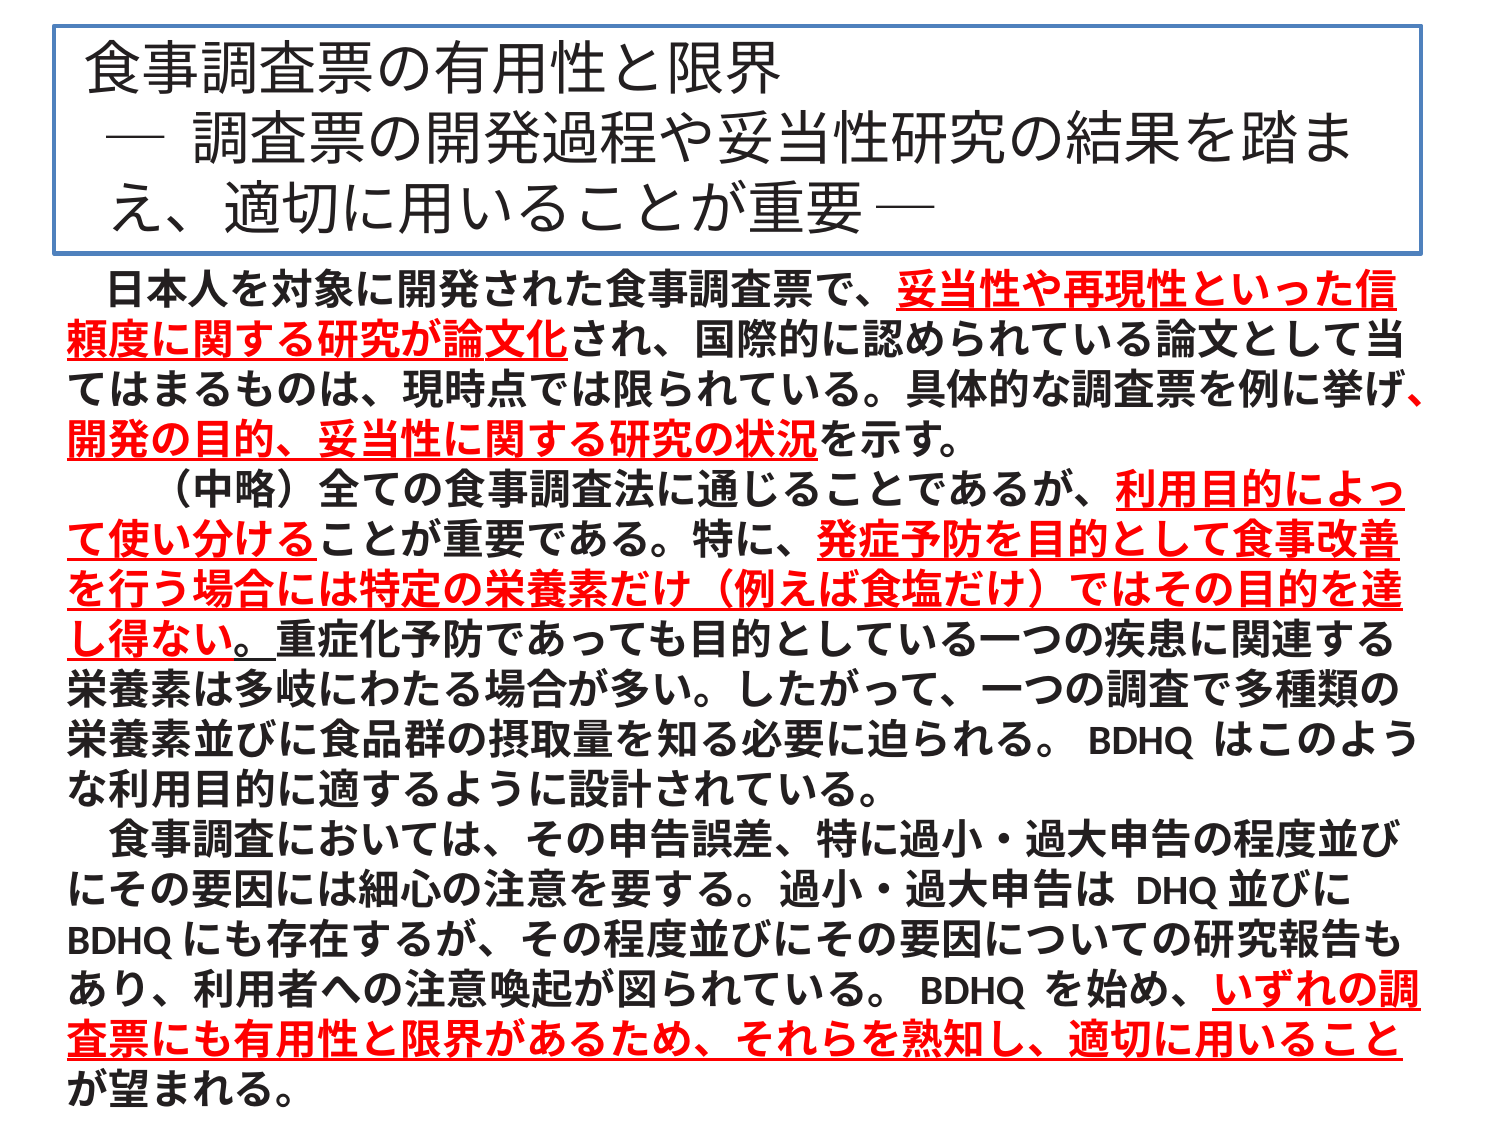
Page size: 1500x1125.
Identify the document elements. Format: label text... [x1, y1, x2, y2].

text_box [52, 24, 1423, 256]
text_box 食事調査票の有用性と限界 ─ 調査票の開発過程や妥当性研究の結果を踏まえ、適切に用いることが重要 ─ [0, 23, 1420, 294]
text_box 日本人を対象に開発された食事調査票で、妥当性や再現性といった信頼度に関する研究が論文化され、国際的に認められている論文として当てはまるものは、現時点では限られている。具体的な調査票を例に挙げ、開発の目的、妥当性に関する研究の状況を示す。 （中略）全ての食事調査法に通じることであるが、利用目的によって使い分けることが重要である。特に、発症予防を目的として食事改善を行う場合には特定の栄養素だけ（例えば食塩だけ）ではその目的を達し得ない。重症化予防であっても目的としている一つの疾患に関連する栄養素は多岐にわたる場合が多い。したがって、一つの調査で多種類の栄養素並びに食品群の摂取量を知る必要に迫られる。BDHQ はこのような利用目的に適するように設計されている。 食事調査においては、その申告誤差、特に過小・過大申告の程度並びにその要因には細心の注意を要する。過小・過大申告は DHQ並びに BDHQにも存在するが、その程度並びにその要因についての研究報告もあり、利用者への注意喚起が図られている。BDHQ を始め、いずれの調査票にも有用性と限界があるため、それらを熟知し、適切に用いることが望まれる。 [31, 255, 1445, 1121]
